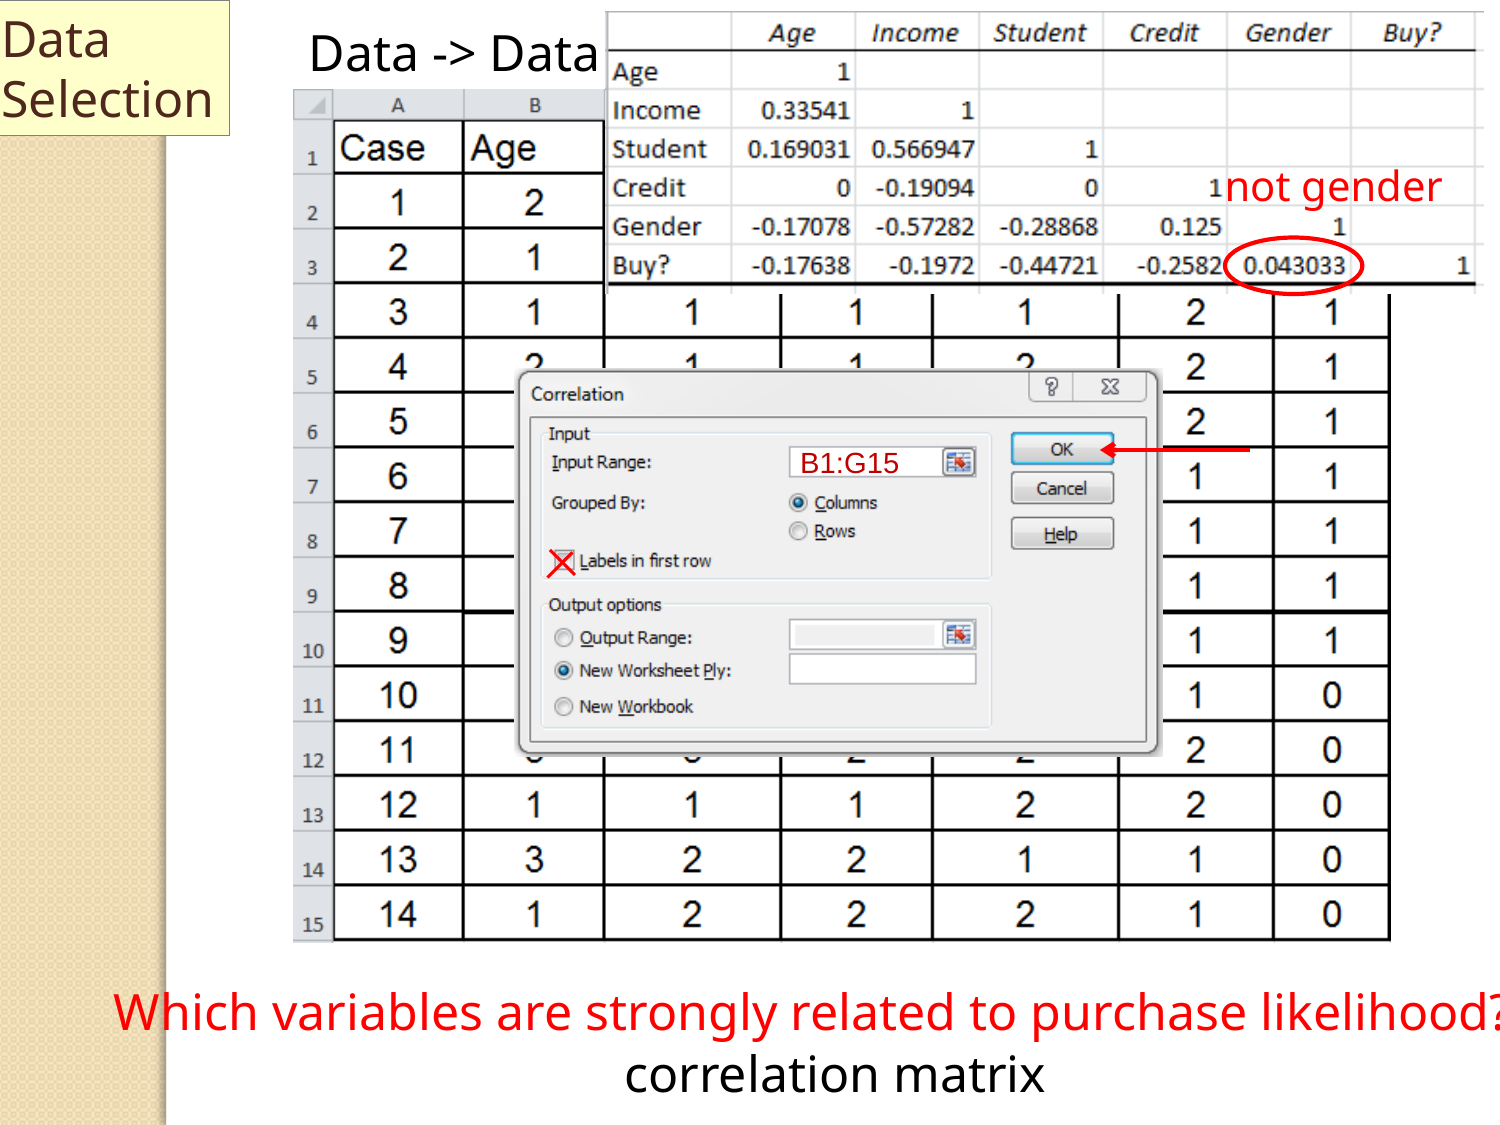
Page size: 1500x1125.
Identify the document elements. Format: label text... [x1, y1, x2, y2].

text_box Data -> Data Analysis -> Correlation [293, 13, 600, 87]
text_box correlation matrix [609, 1035, 1062, 1110]
text_box Data Selection [0, 0, 230, 136]
text_box Which variables are strongly related to purchase likelihood? [99, 972, 1500, 1048]
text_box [547, 552, 573, 578]
picture [293, 11, 1485, 943]
